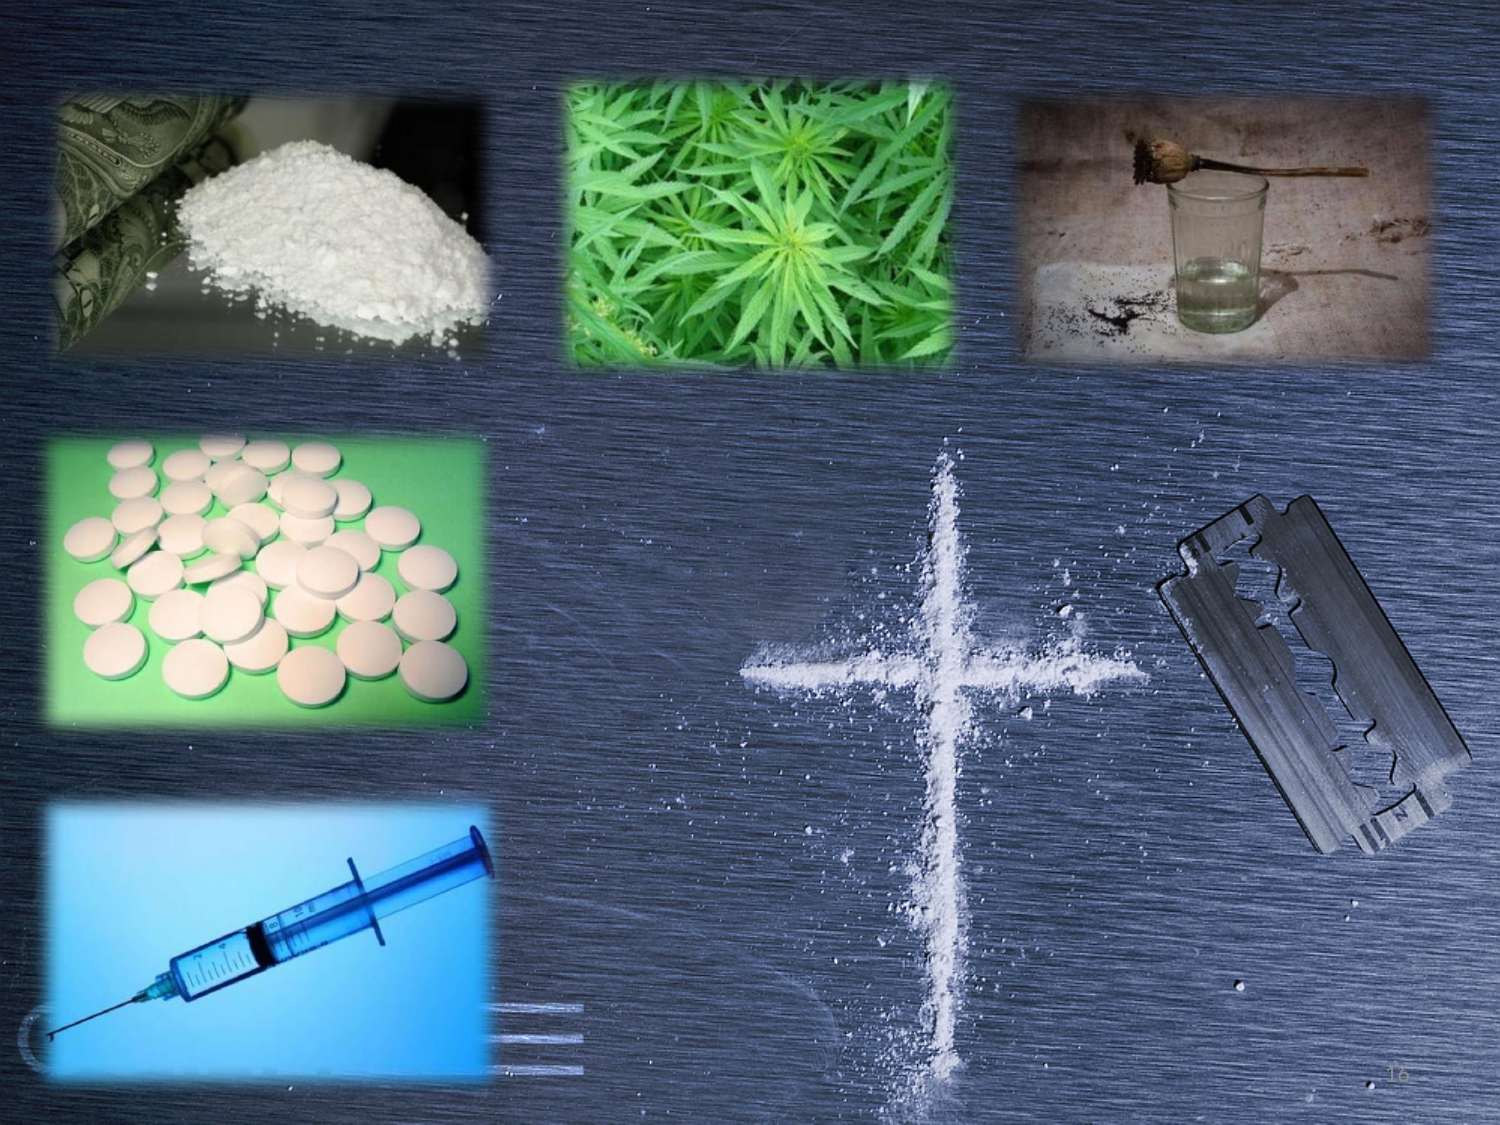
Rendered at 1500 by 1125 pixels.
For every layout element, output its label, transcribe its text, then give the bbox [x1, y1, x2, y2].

slide_number 16 [1074, 1042, 1425, 1103]
picture [0, 0, 1500, 1125]
